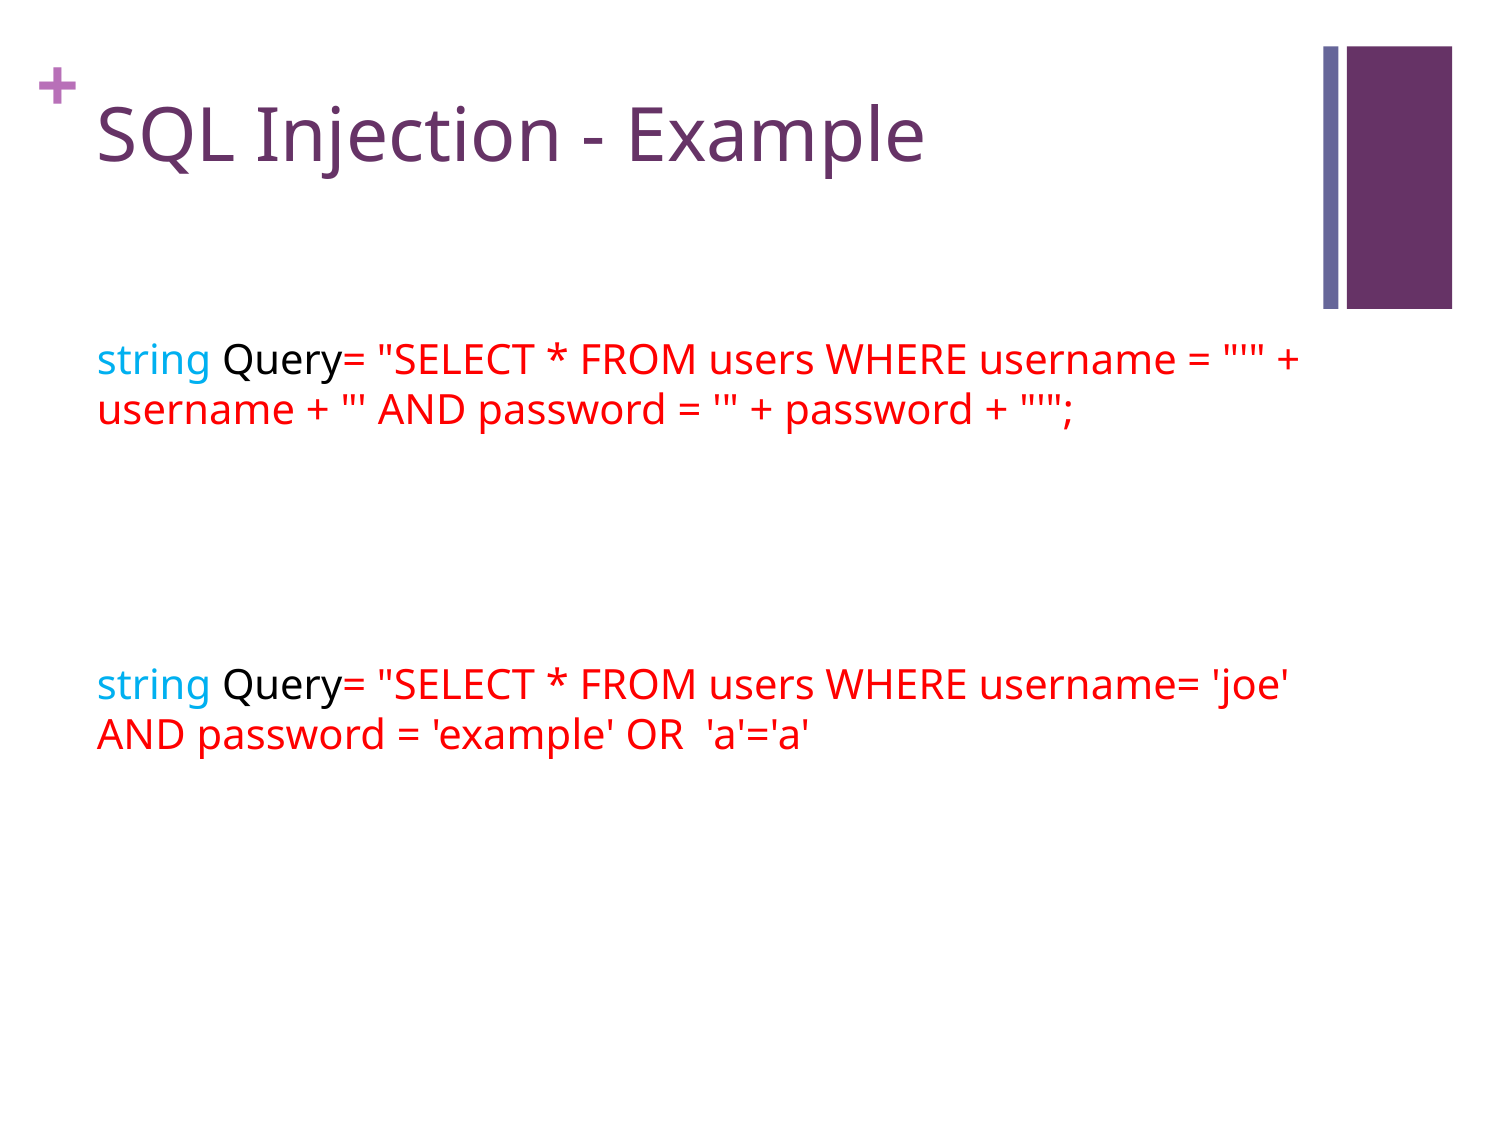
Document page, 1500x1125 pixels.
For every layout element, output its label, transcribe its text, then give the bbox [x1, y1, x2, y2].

list string Query= "SELECT * FROM users WHERE username = "'" + username + "' AND password = '" + password + "'"; string Query= "SELECT * FROM users WHERE username= 'joe' AND password = 'example' OR 'a'='a' [81, 324, 1322, 1005]
title SQL Injection - Example [81, 79, 1322, 263]
